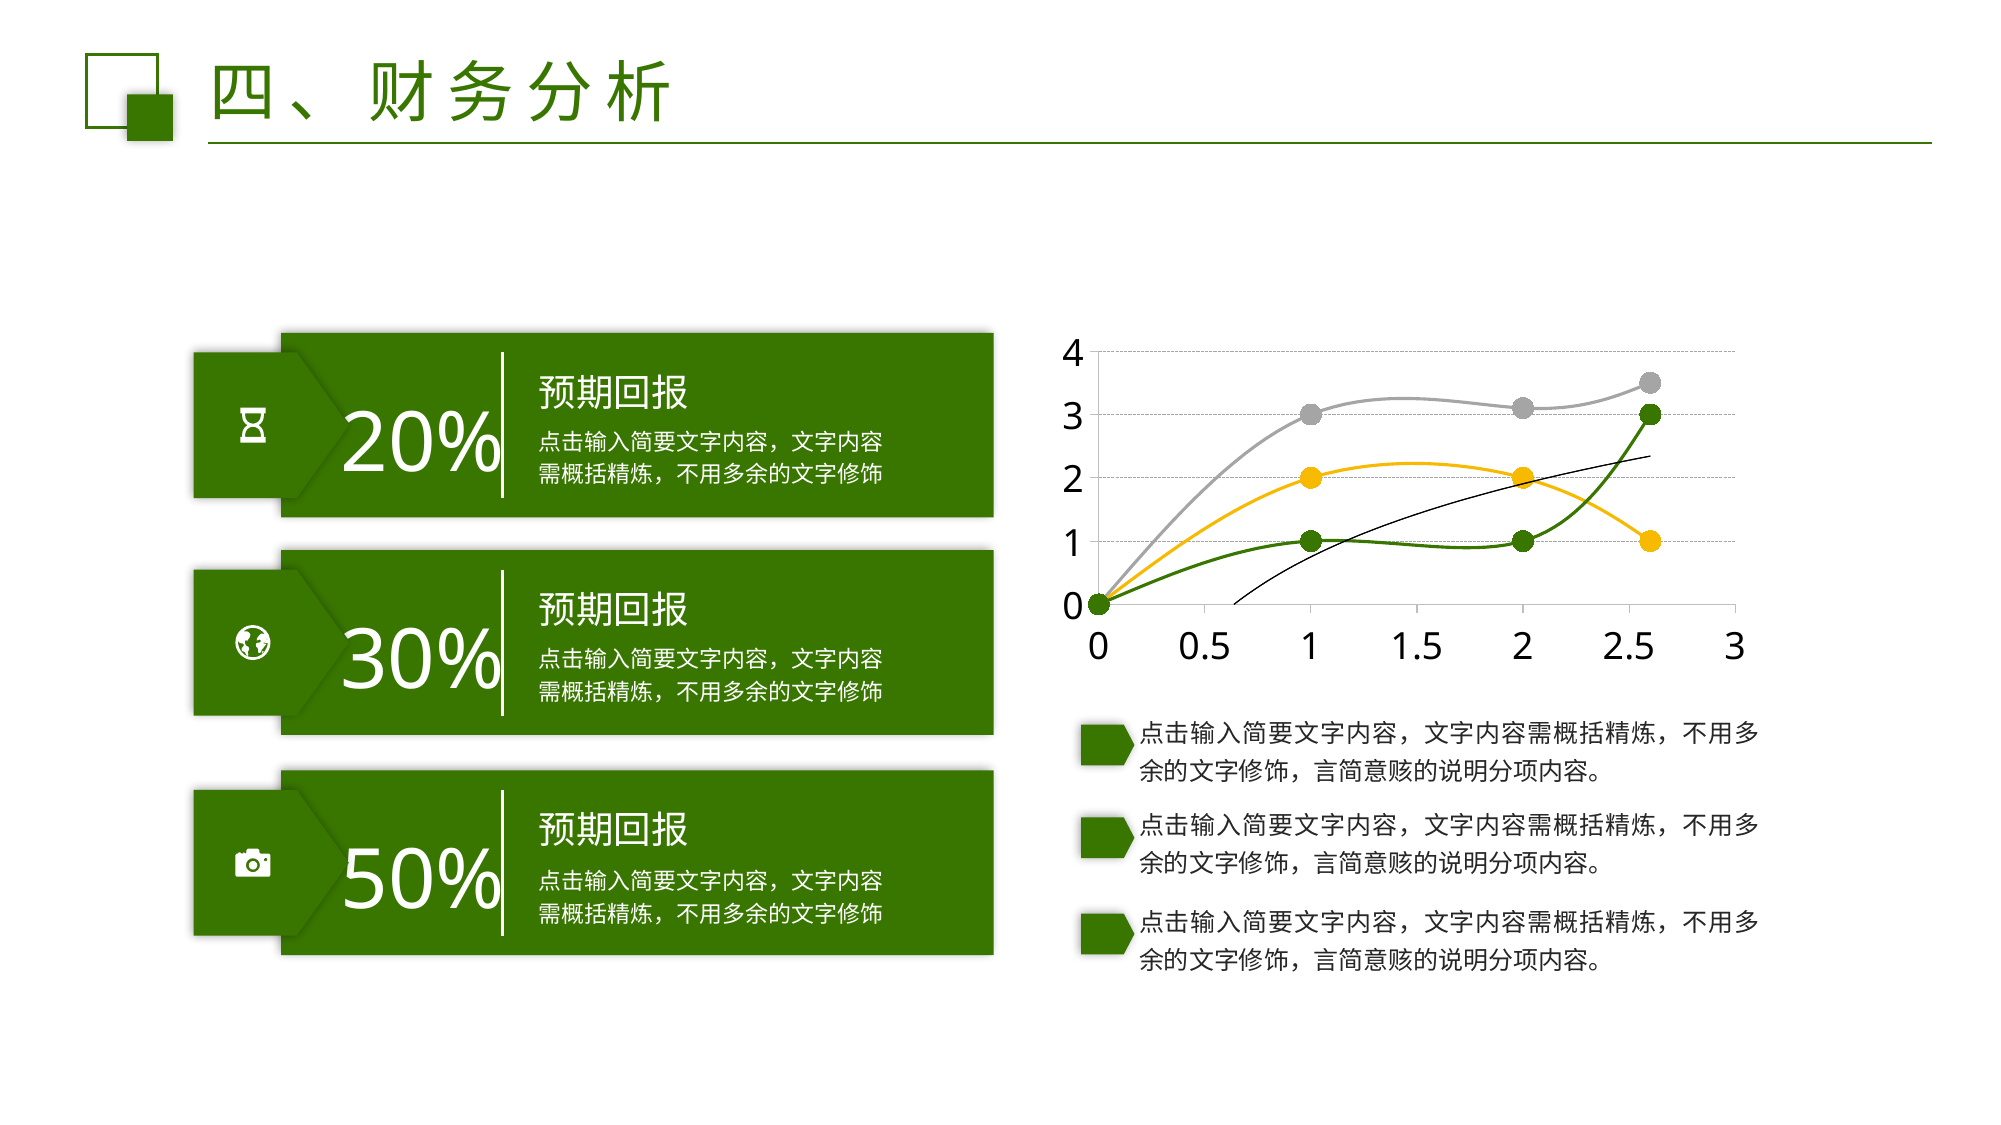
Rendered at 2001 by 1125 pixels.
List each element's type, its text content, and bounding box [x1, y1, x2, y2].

text_box [1080, 723, 1136, 767]
text_box 点击输入简要文字内容，文字内容需概括精炼，不用多余的文字修饰，言简意赅的说明分项内容。 [1139, 899, 1761, 974]
text_box [280, 549, 995, 736]
text_box [280, 332, 995, 518]
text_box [538, 368, 893, 486]
text_box 点击输入简要文字内容，文字内容需概括精炼，不用多余的文字修饰，言简意赅的说明分项内容。 [1139, 802, 1761, 878]
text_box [193, 789, 349, 936]
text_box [538, 806, 893, 925]
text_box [193, 352, 349, 499]
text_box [86, 54, 174, 141]
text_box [193, 569, 349, 716]
text_box 四、财务分析 [198, 58, 1489, 131]
text_box [1080, 816, 1136, 860]
chart [1047, 318, 1761, 678]
text_box [1080, 912, 1136, 956]
text_box 点击输入简要文字内容，文字内容需概括精炼，不用多余的文字修饰，言简意赅的说明分项内容。 [1139, 710, 1761, 786]
text_box 50% [349, 805, 502, 926]
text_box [538, 586, 893, 704]
text_box 20% [349, 368, 502, 488]
text_box [280, 769, 995, 956]
text_box 30% [349, 585, 502, 706]
